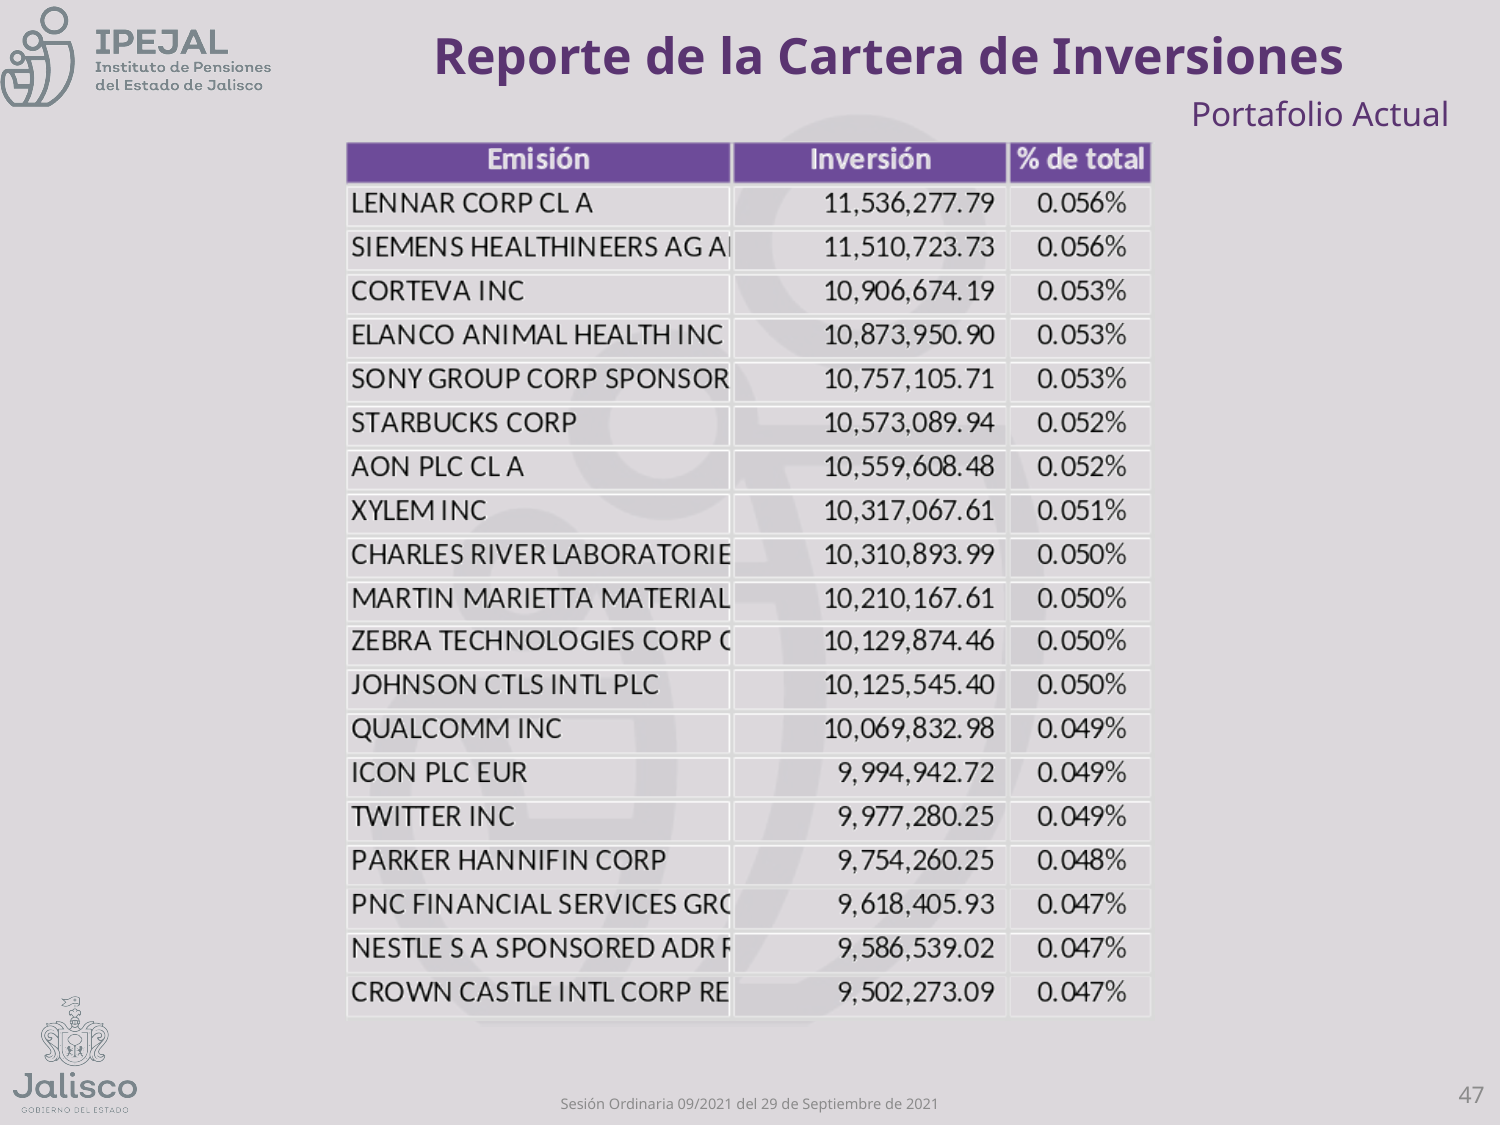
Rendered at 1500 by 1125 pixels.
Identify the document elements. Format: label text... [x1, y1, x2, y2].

picture [0, 6, 271, 107]
text_box Reporte de la Cartera de Inversiones [277, 23, 1500, 149]
picture [344, 141, 1156, 1021]
text_box Portafolio Actual [1176, 86, 1465, 141]
picture [0, 988, 166, 1125]
slide_number 47 [1411, 1066, 1500, 1125]
footer Sesión Ordinaria 09/2021 del 29 de Septiembre de 2021 [472, 1074, 1028, 1125]
